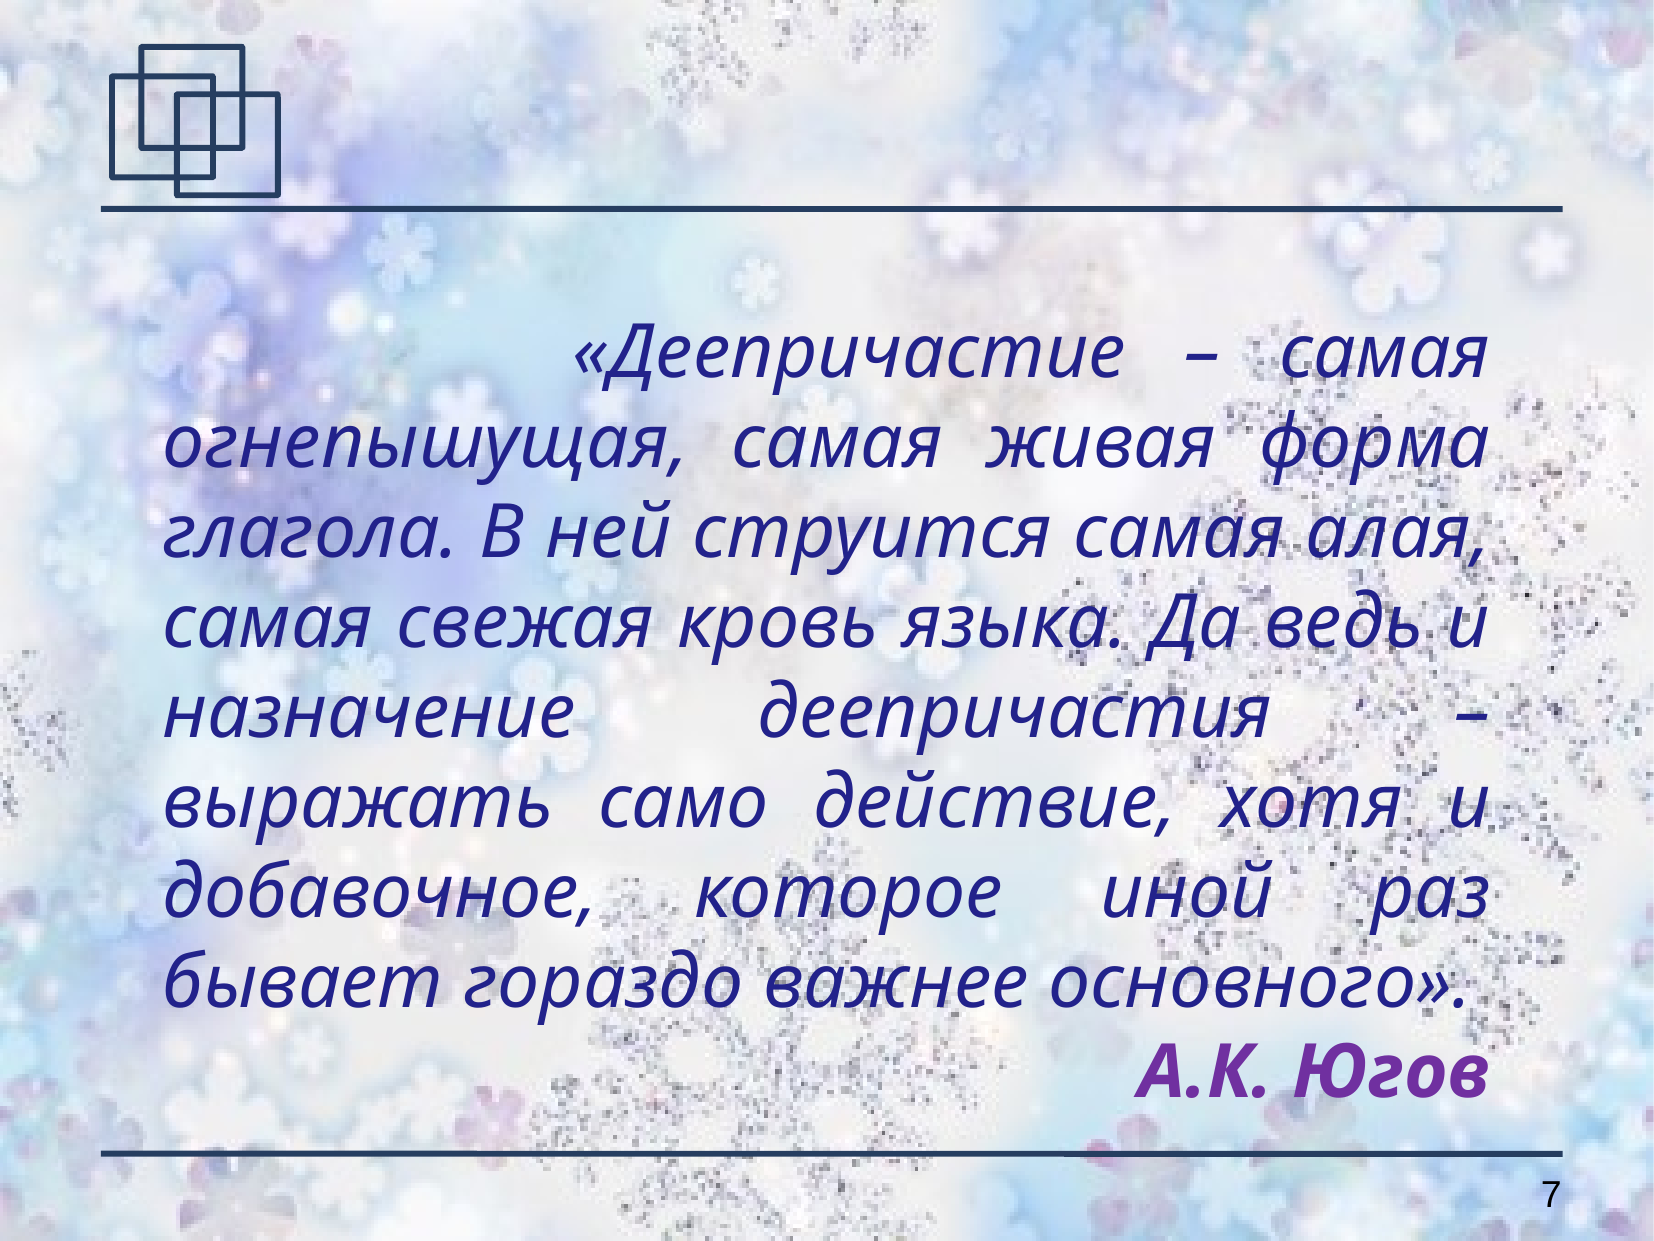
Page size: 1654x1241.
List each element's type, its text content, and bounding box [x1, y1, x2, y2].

picture [0, 0, 1654, 1241]
text_box «Деепричастие – самая огнепышущая, самая живая форма глагола. В ней струится самая алая, самая свежая кровь языка. Да ведь и назначение деепричастия – выражать само действие, хотя и добавочное, которое иной раз бывает гораздо важнее основного». А.К. Югов [147, 294, 1507, 1120]
